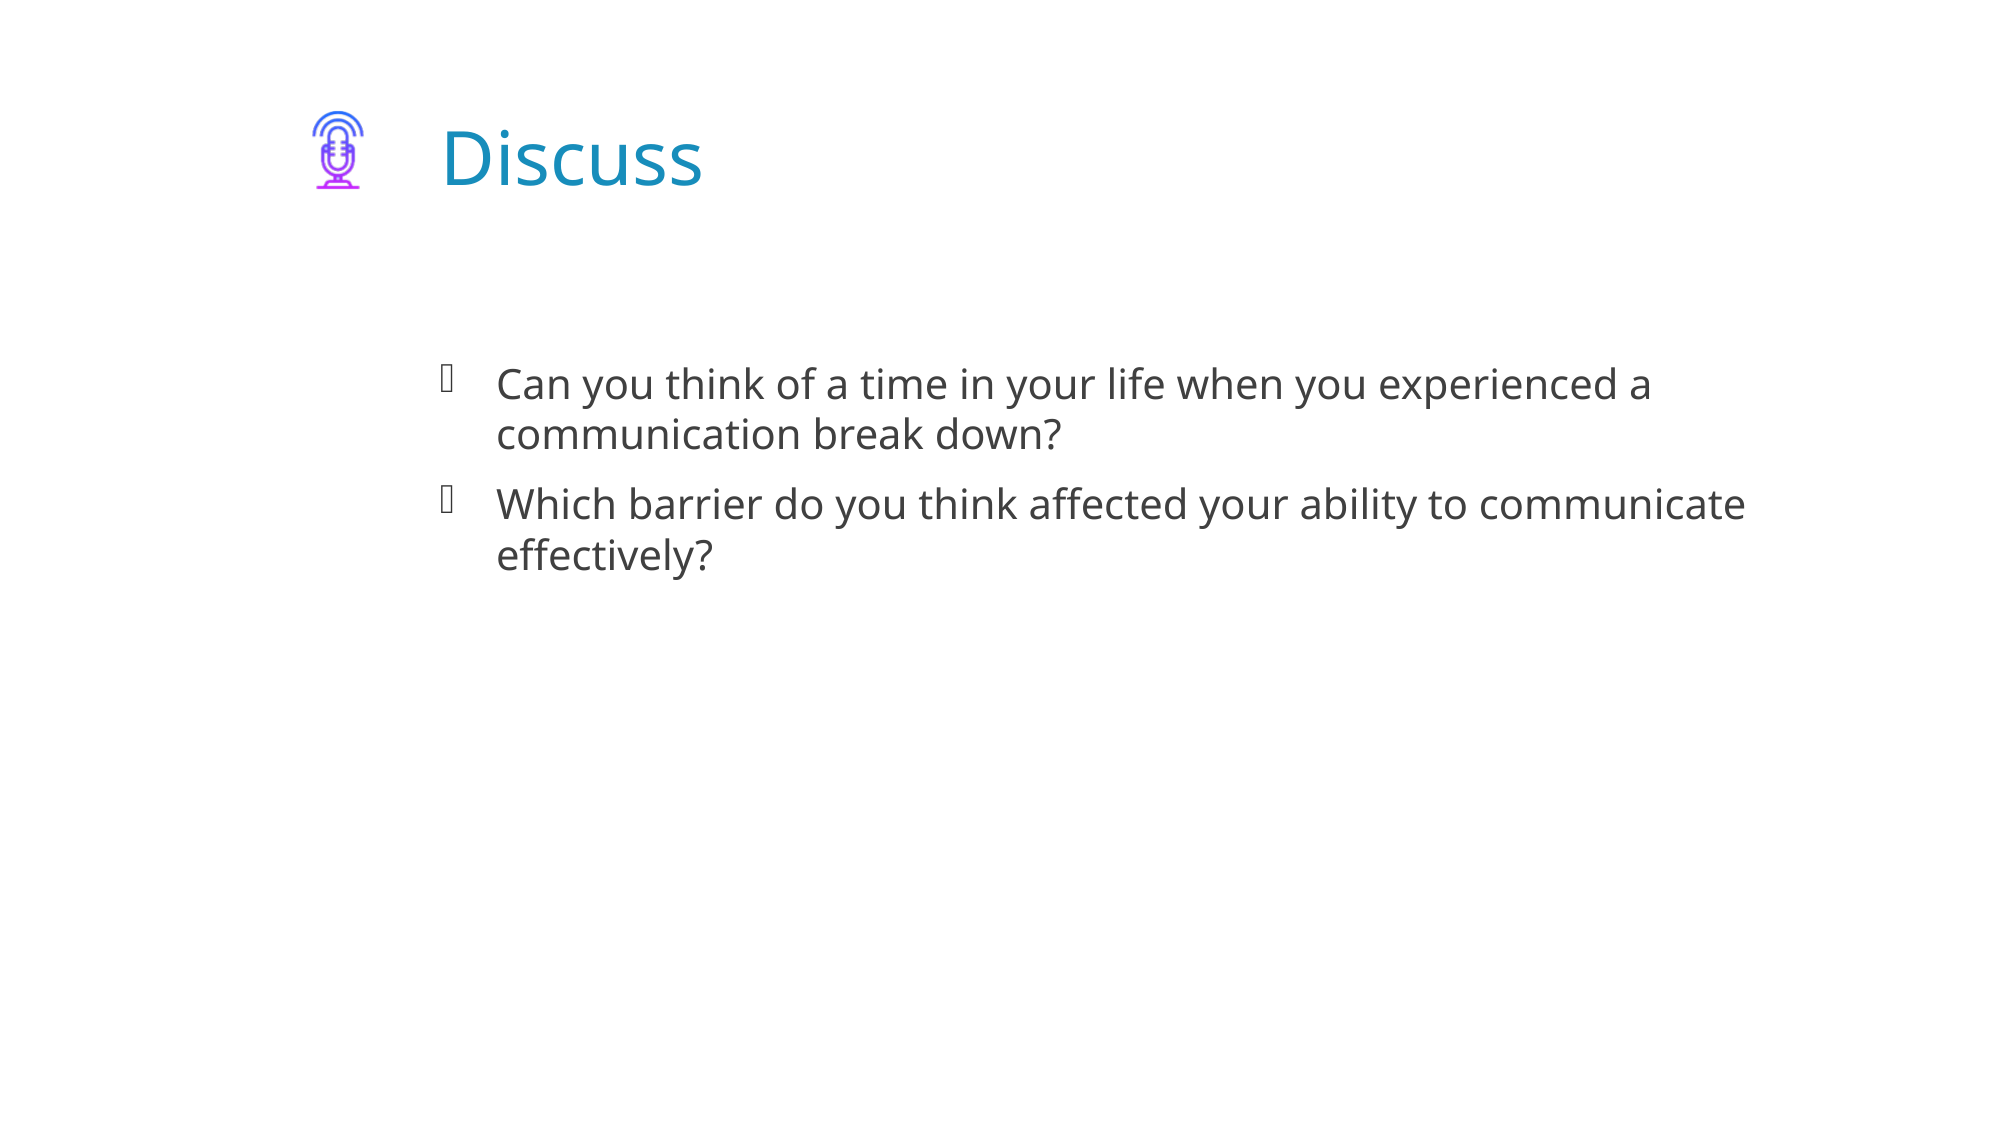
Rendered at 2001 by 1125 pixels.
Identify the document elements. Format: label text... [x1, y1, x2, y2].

title Discuss [425, 102, 1888, 313]
picture [290, 102, 386, 198]
list Can you think of a time in your life when you experienced a communication break down? Which barrier do you think affected your ability to communicate effectively? [424, 350, 1888, 1074]
